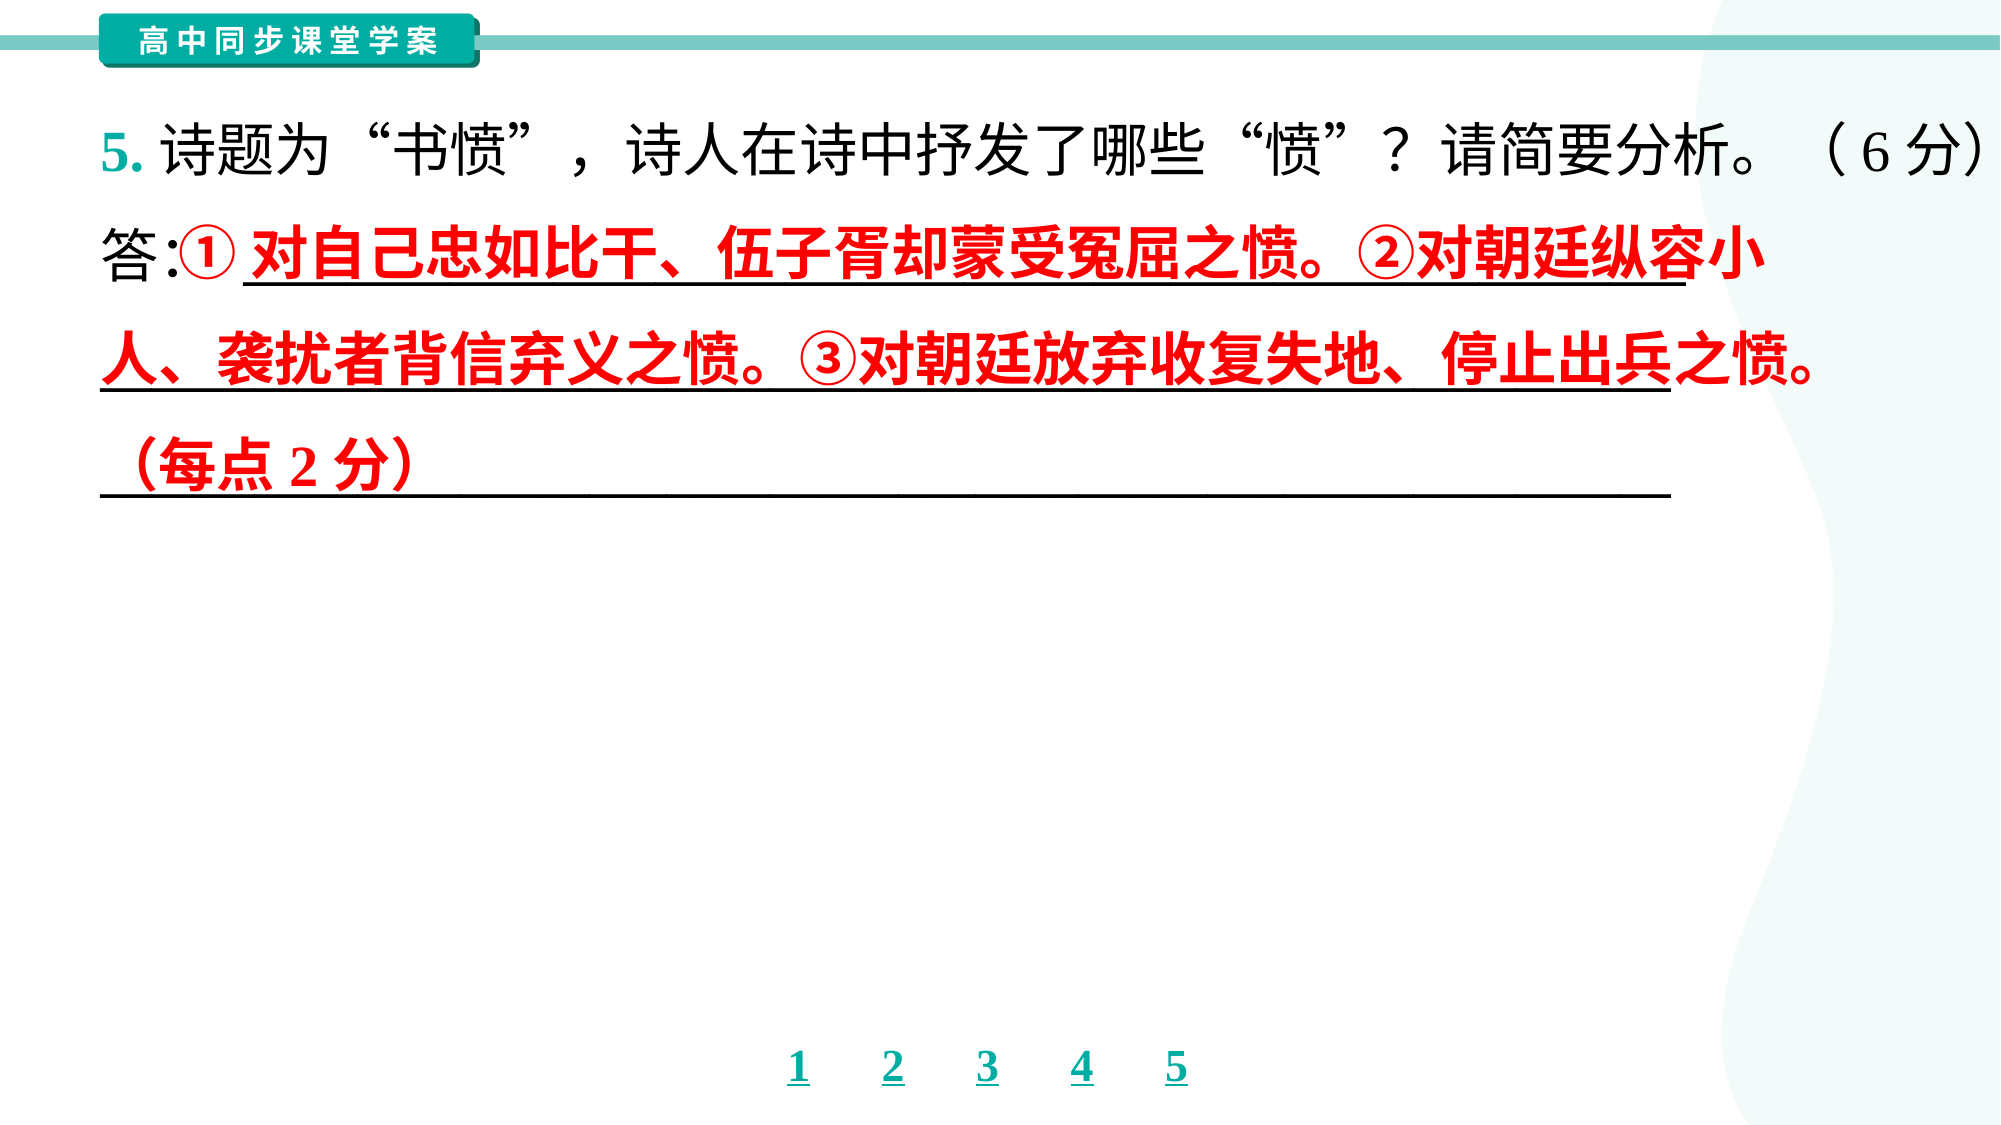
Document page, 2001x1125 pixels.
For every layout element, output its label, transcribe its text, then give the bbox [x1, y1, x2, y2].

text_box 5.诗题为“书愤”，诗人在诗中抒发了哪些“愤”？请简要分析。（6分） 答： ________________________________________________________ _____________________________________________________________ _____________________________________________________________ [100, 76, 1899, 179]
picture [0, 0, 2000, 1125]
text_box ①对自己忠如比干、伍子胥却蒙受冤屈之愤。②对朝廷纵容小 人、袭扰者背信弃义之愤。③对朝廷放弃收复失地、停止出兵之愤。 （每点2分） [100, 179, 1899, 499]
